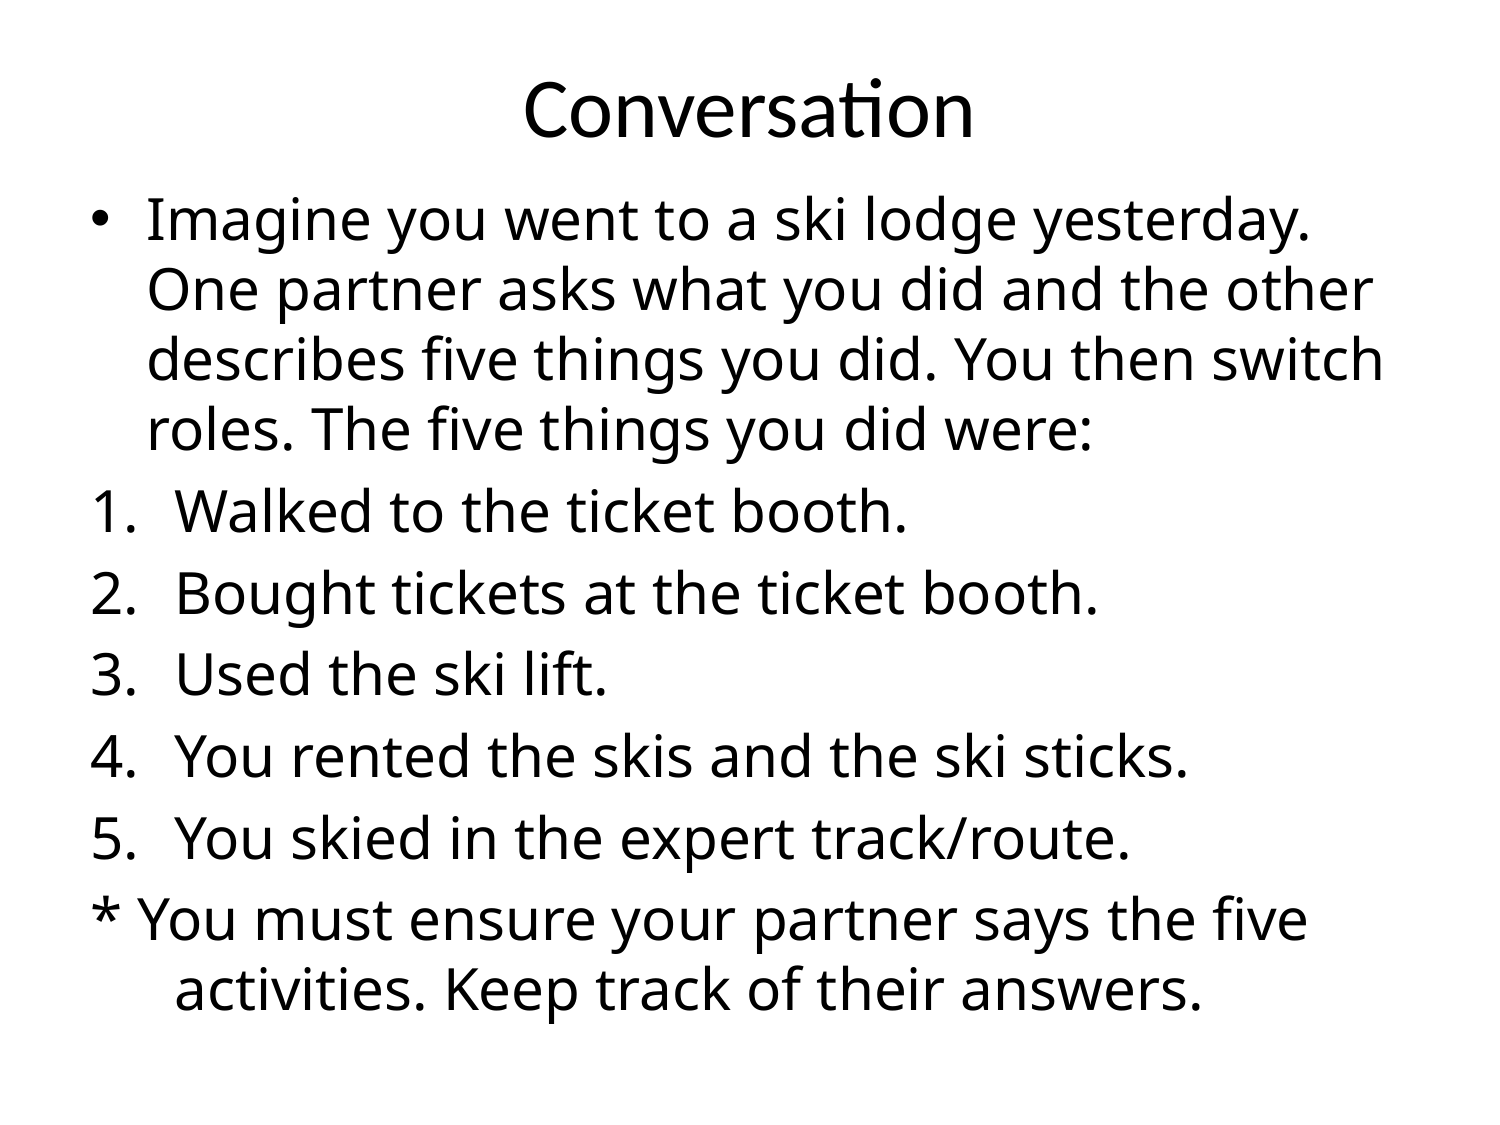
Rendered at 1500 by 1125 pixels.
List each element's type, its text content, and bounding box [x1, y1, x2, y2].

title Conversation [75, 45, 1425, 163]
list Imagine you went to a ski lodge yesterday. One partner asks what you did and the other describes five things you did. You then switch roles. The five things you did were: Walked to the ticket booth. Bought tickets at the ticket booth. Used the ski lift. You rented the skis and the ski sticks. You skied in the expert track/route. * You must ensure your partner says the five activities. Keep track of their answers. [75, 174, 1425, 1088]
